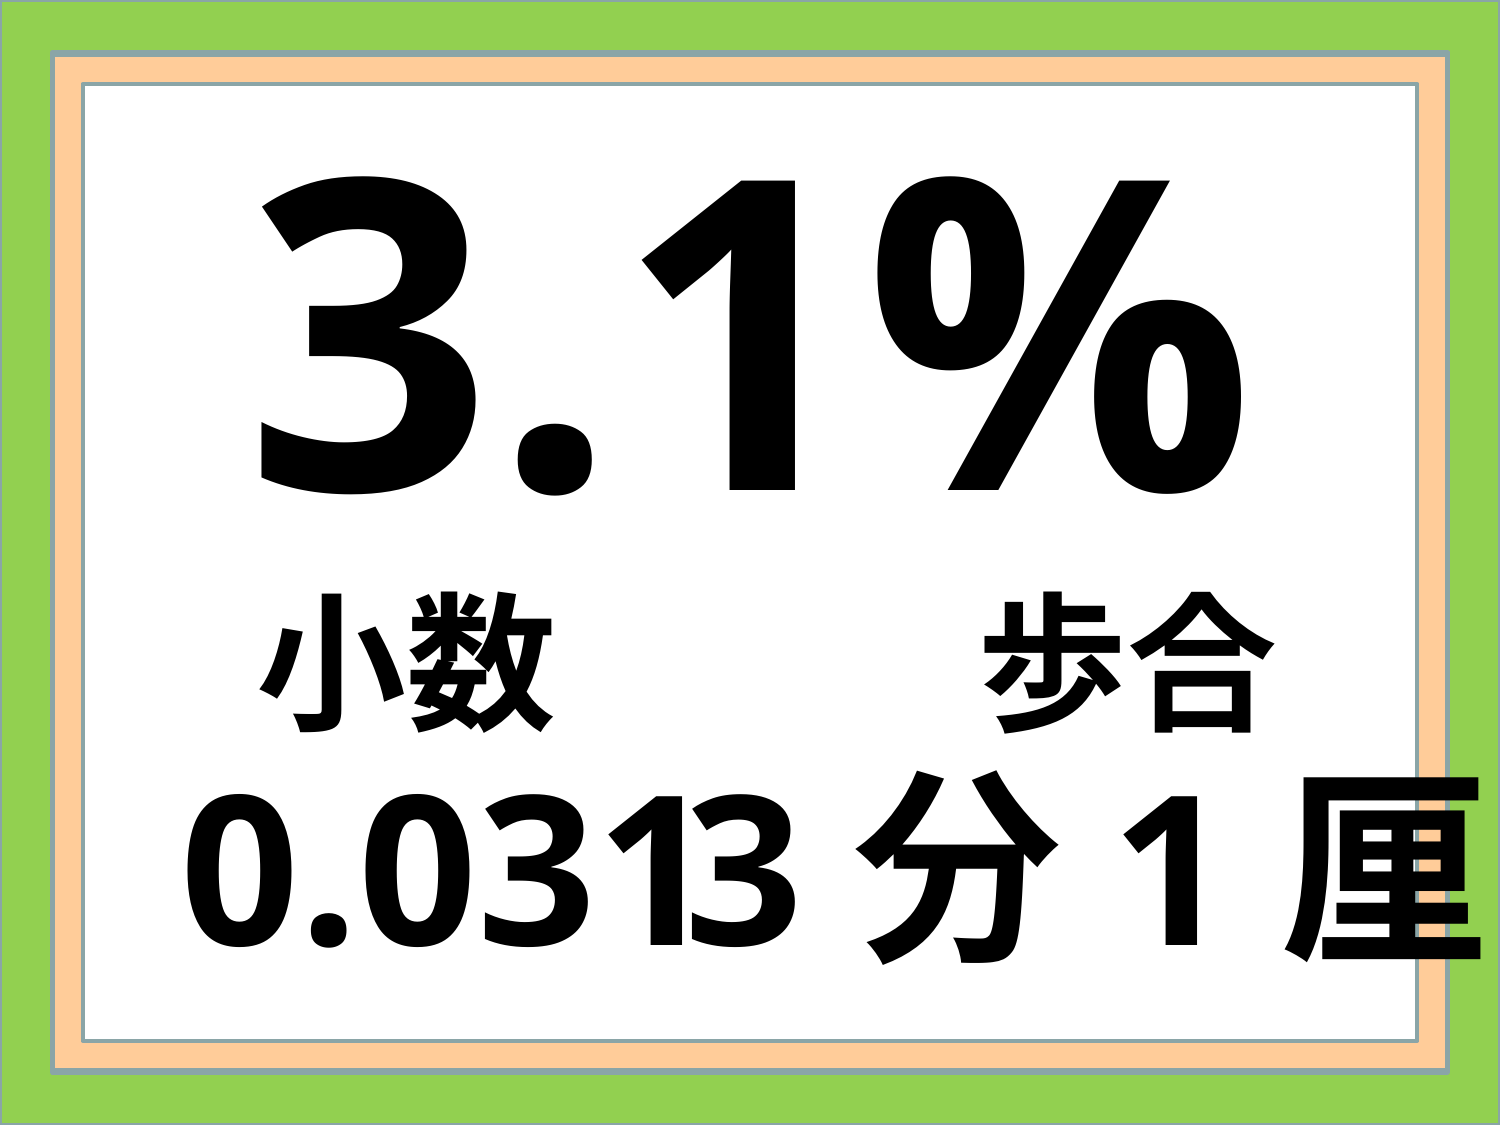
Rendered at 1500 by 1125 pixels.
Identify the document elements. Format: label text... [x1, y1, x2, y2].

text_box 歩合 [962, 573, 1500, 757]
text_box 3分1厘 [785, 716, 1388, 994]
text_box 小数 [146, 573, 667, 757]
text_box 0.031 [146, 716, 750, 994]
text_box 3.1% [177, 89, 1323, 546]
